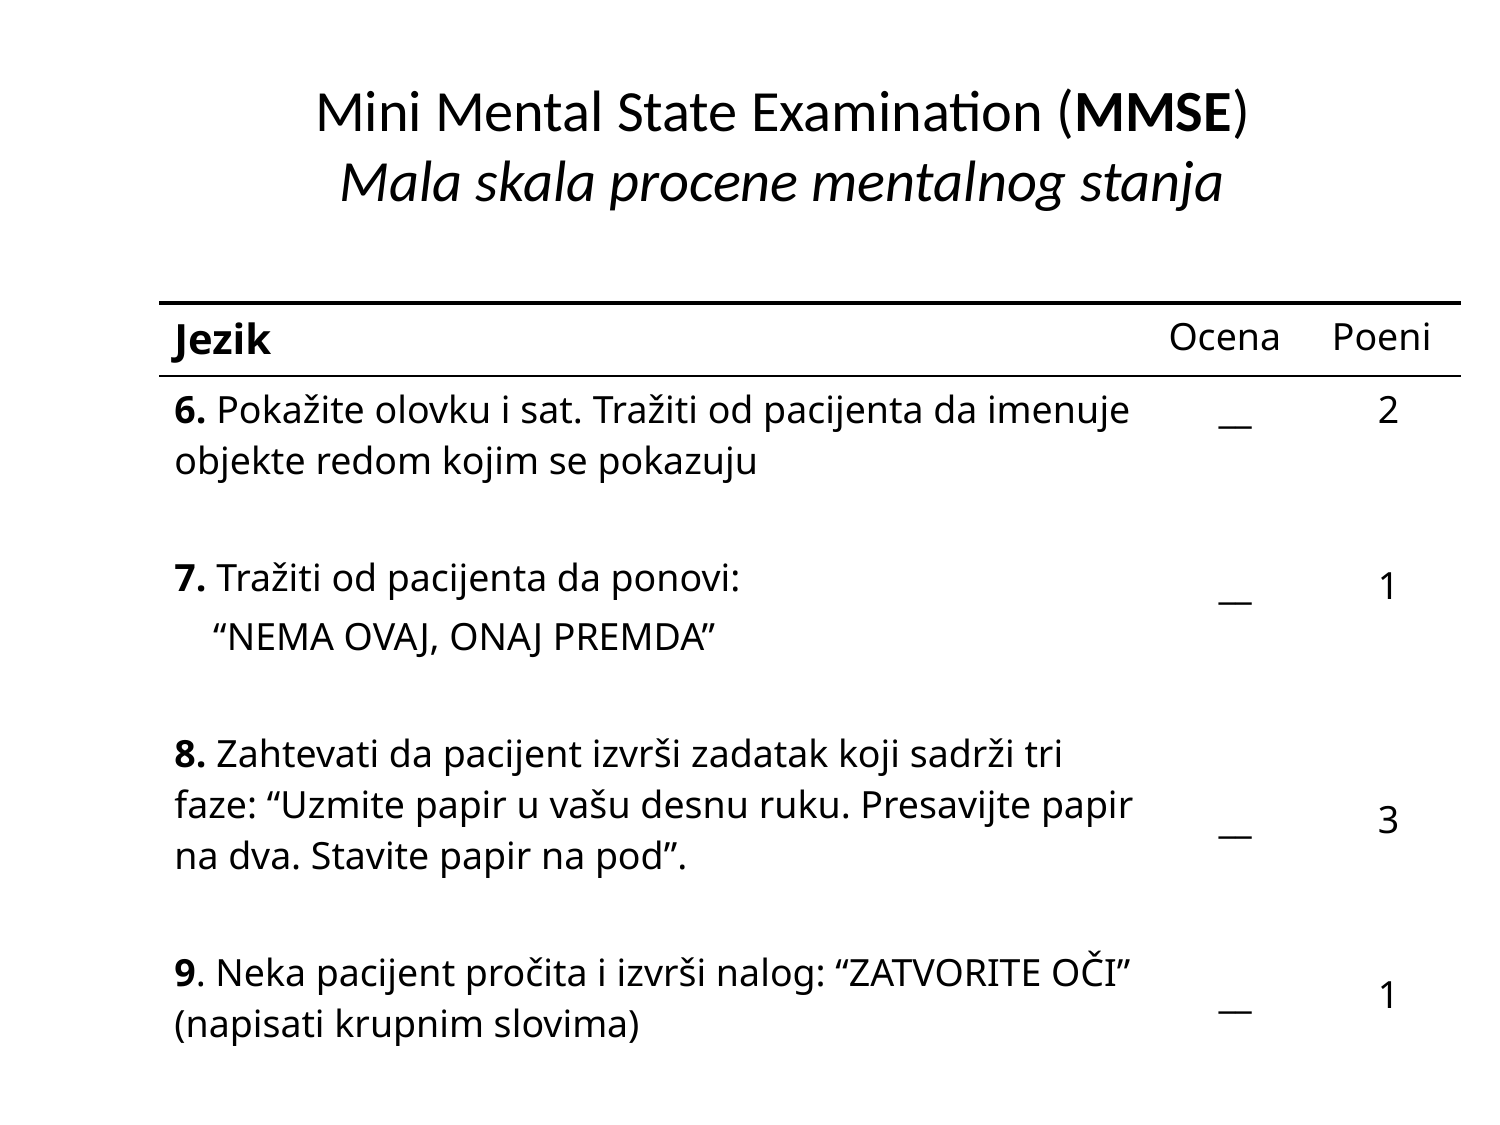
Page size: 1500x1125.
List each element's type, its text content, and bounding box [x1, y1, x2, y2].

table_cell 2 1 3 1 [1317, 377, 1461, 1114]
table_cell 6. Pokažite olovku i sat. Tražiti od pacijenta da imenuje objekte redom kojim se pokazuju 7. Tražiti od pacijenta da ponovi: “NEMA OVAJ, ONAJ PREMDA” 8. Zahtevati da pacijent izvrši zadatak koji sadrži tri faze: “Uzmite papir u vašu desnu ruku. Presavijte papir na dva. Stavite papir na pod”. 9. Neka pacijent pročita i izvrši nalog: “ZATVORITE OČI” (napisati krupnim slovima) [159, 377, 1154, 1114]
table_cell __ __ __ __ [1154, 377, 1317, 1114]
table_header Jezik [159, 305, 1154, 375]
table_header Poeni [1317, 305, 1461, 375]
title Mini Mental State Examination (MMSE) Mala skala procene mentalnog stanja [140, 49, 1425, 237]
table_header Ocena [1154, 305, 1317, 375]
text_box [112, 0, 1500, 161]
